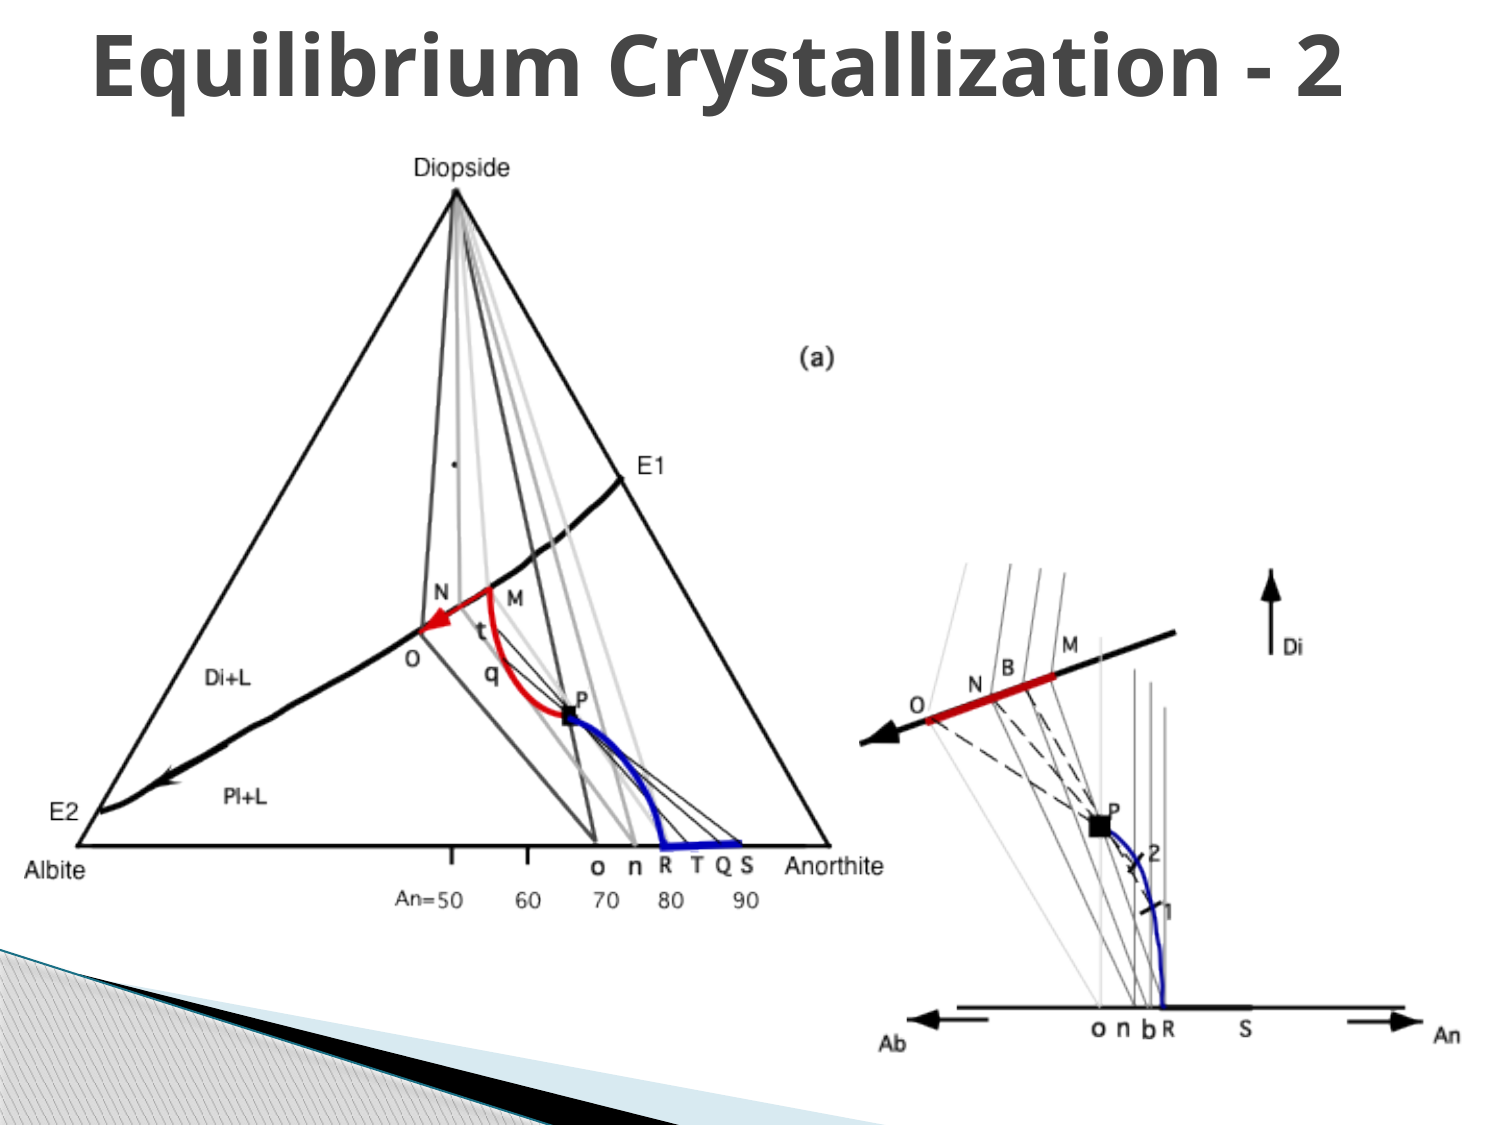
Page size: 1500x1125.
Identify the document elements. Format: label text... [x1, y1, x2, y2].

title Equilibrium Crystallization - 2 [75, 0, 1425, 157]
picture [24, 155, 1464, 1061]
